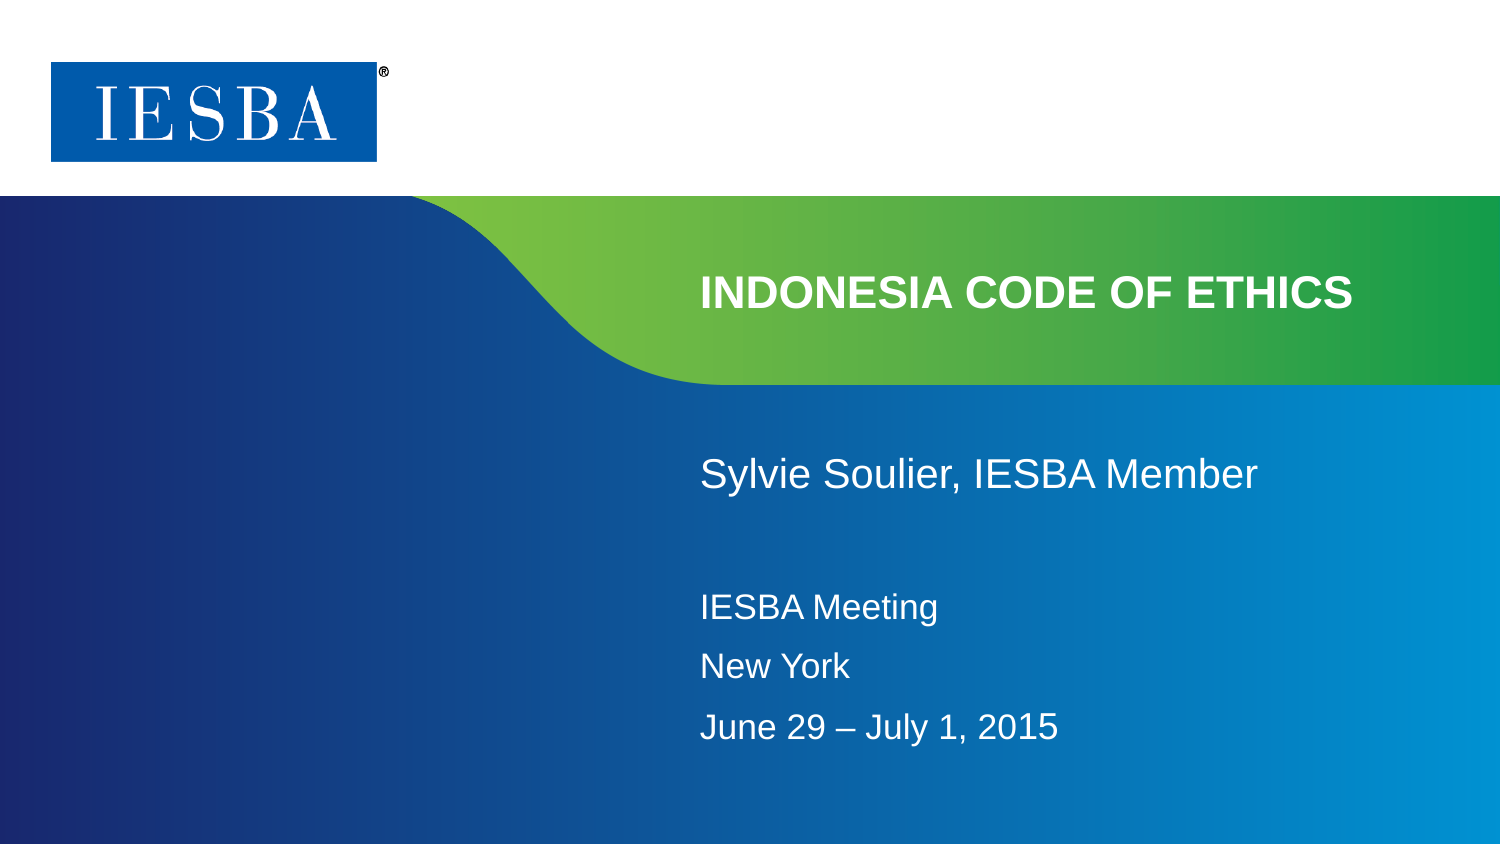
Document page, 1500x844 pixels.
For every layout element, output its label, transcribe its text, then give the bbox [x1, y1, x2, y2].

title INDONESIA CODE OF ETHICS [699, 229, 1463, 352]
picture [412, 196, 1500, 385]
picture [51, 62, 389, 162]
subtitle Sylvie Soulier, IESBA Member IESBA Meeting New York June 29 – July 1, 2015 [699, 446, 1363, 785]
